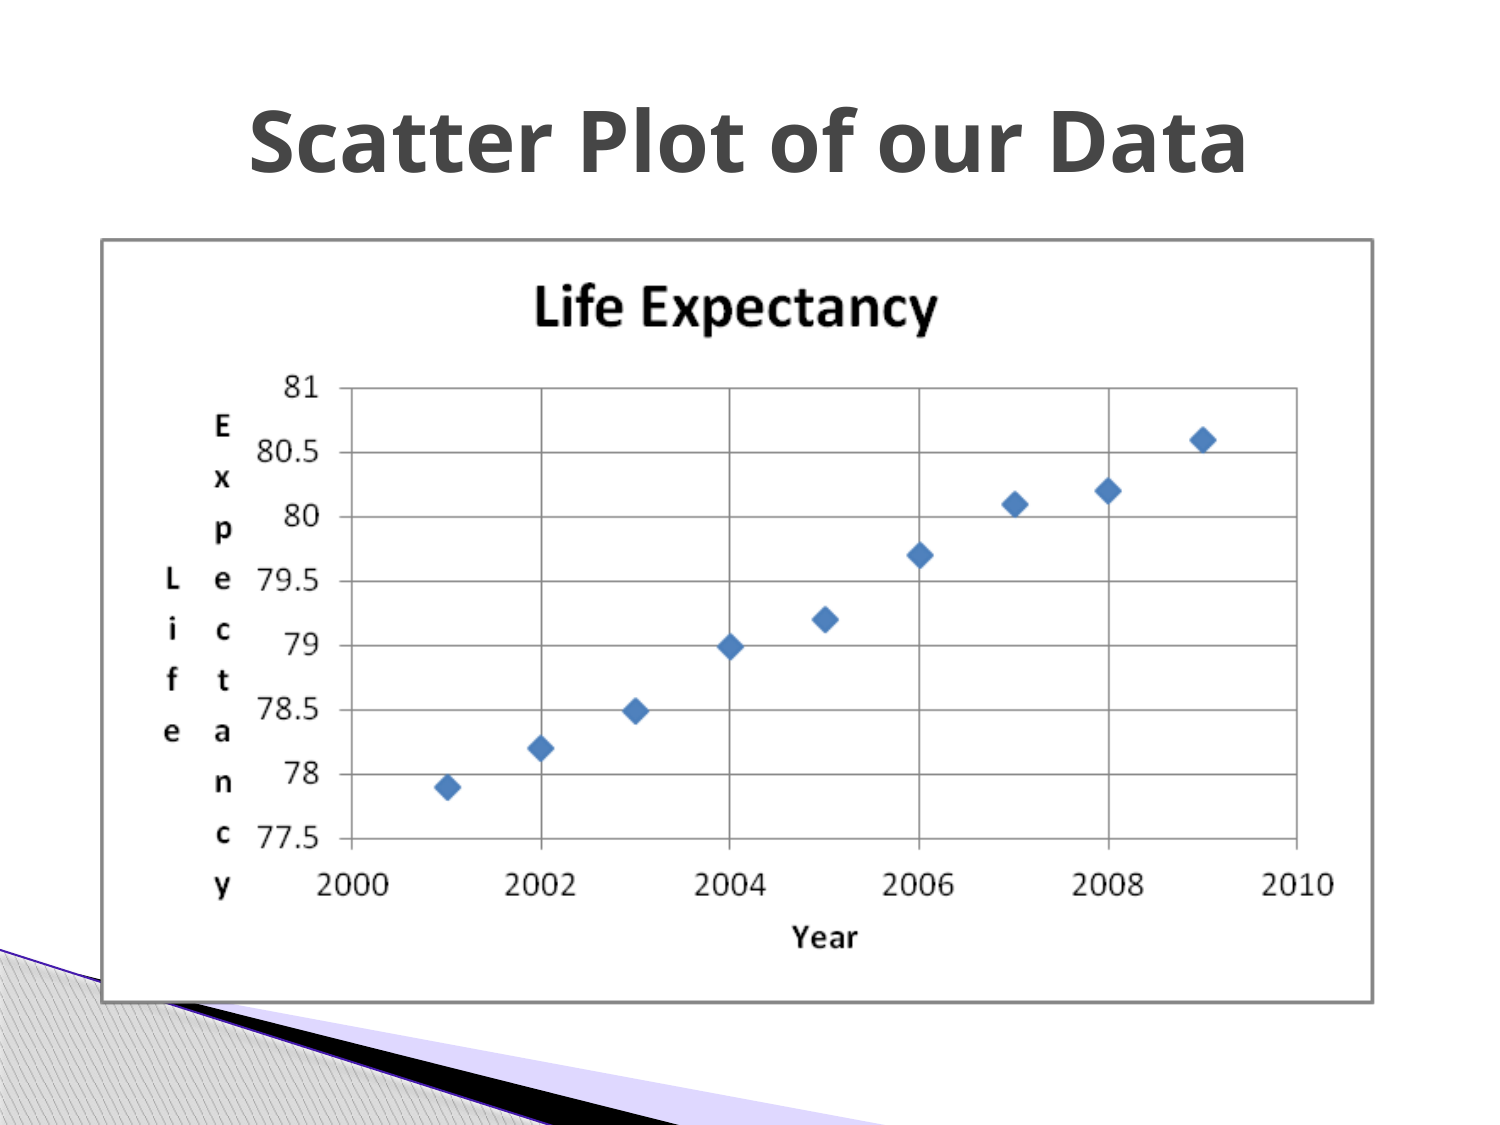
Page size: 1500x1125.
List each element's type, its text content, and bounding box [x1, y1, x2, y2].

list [99, 237, 1376, 1006]
title Scatter Plot of our Data [75, 45, 1425, 233]
